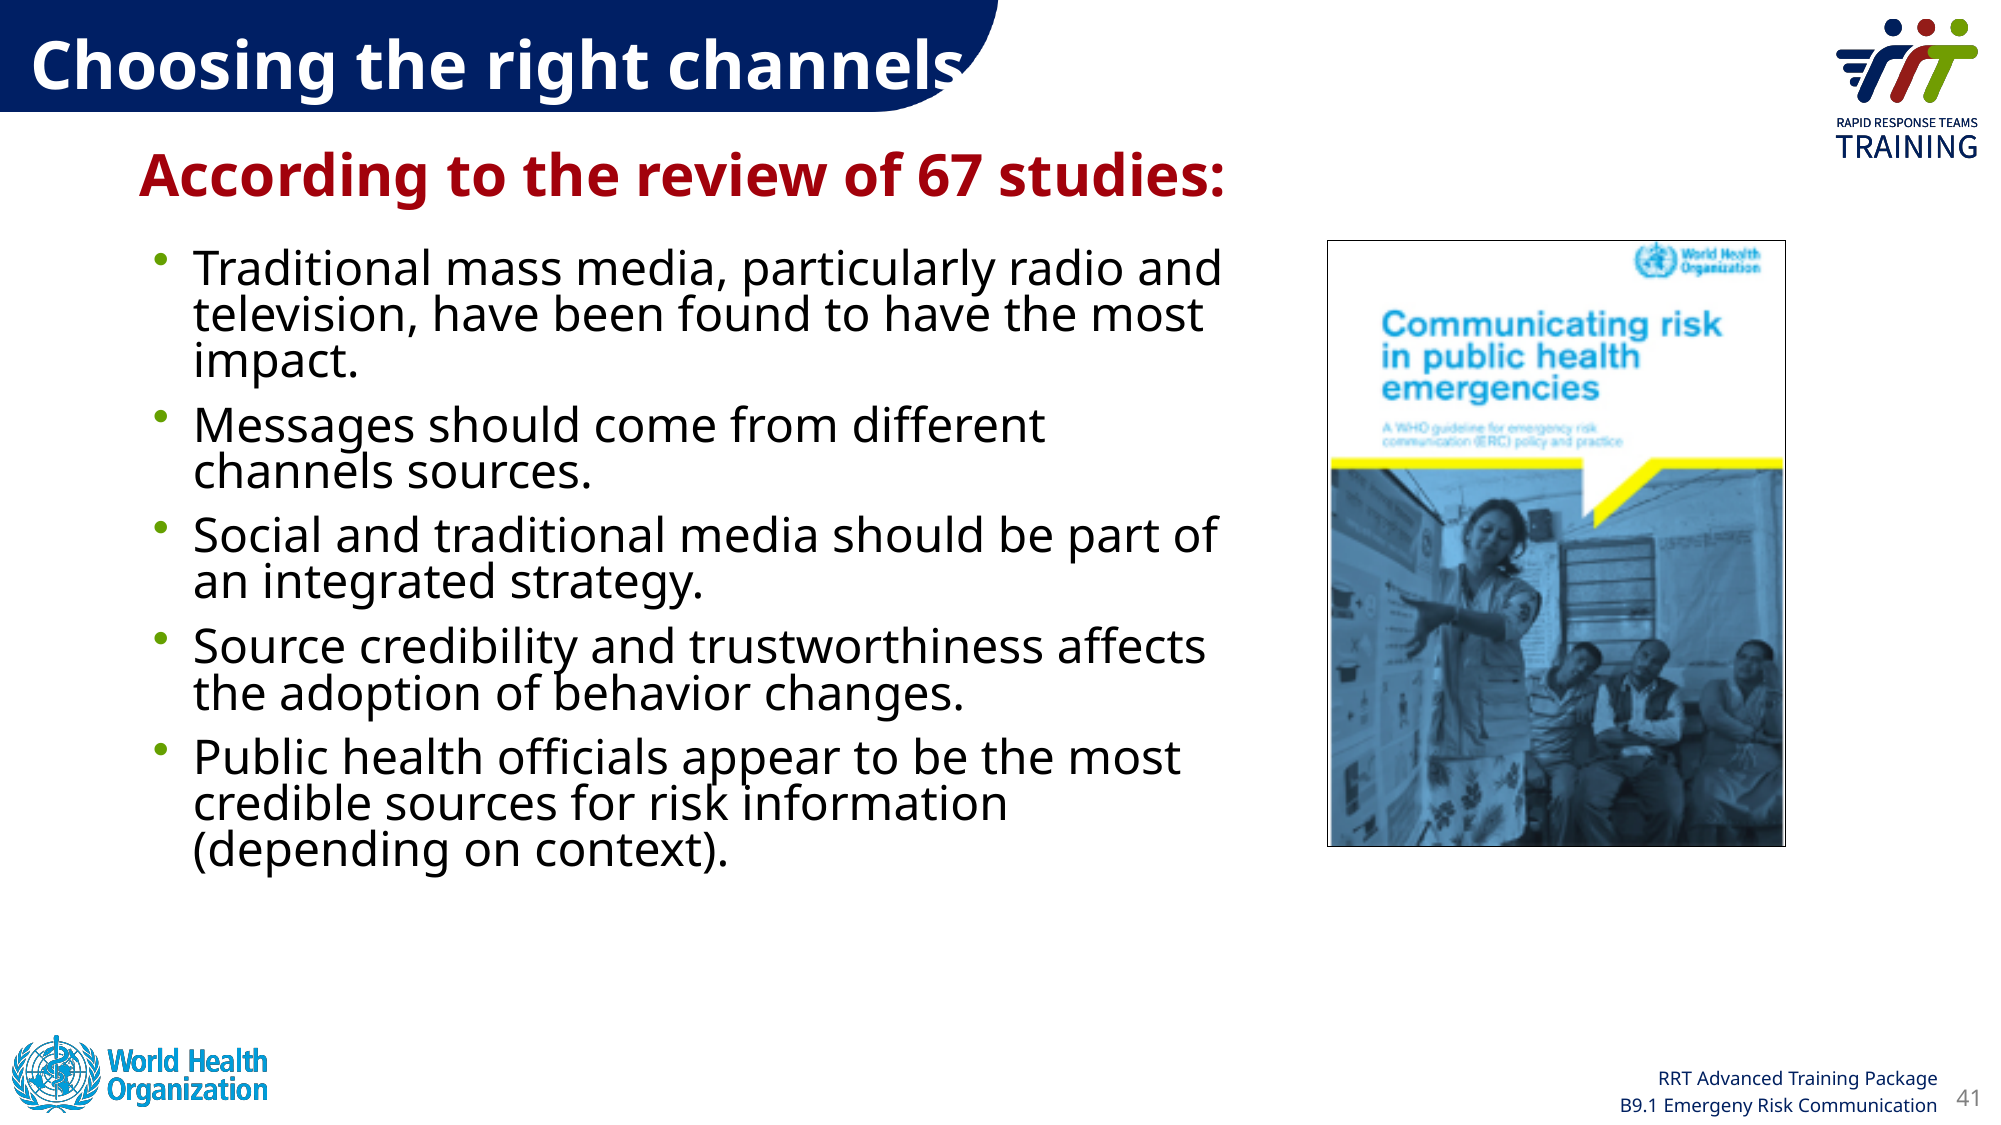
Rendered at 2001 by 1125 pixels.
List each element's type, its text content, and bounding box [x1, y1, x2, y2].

picture [1326, 240, 1786, 847]
text_box According to the review of 67 studies: [132, 144, 1234, 216]
picture [46, 1056, 54, 1062]
picture [12, 1083, 48, 1113]
picture [22, 1062, 26, 1077]
picture [34, 1054, 43, 1078]
picture [30, 1083, 37, 1091]
picture [24, 1054, 36, 1087]
picture [40, 1062, 47, 1070]
picture [36, 1088, 78, 1105]
picture [59, 1035, 267, 1113]
picture [0, 0, 999, 112]
picture [1835, 19, 1978, 167]
picture [71, 1053, 90, 1091]
text_box Choosing the right channels [22, 15, 1401, 122]
list Traditional mass media, particularly radio and television, have been found to have the most impact. Messages should come from different channels sources. Social and traditional media should be part of an integrated strategy. Source credibility and trustworthiness affects the adoption of behavior changes. Public health officials appear to be the most credible sources for risk information (depending on context). [144, 240, 1255, 959]
picture [50, 1108, 62, 1113]
picture [12, 1035, 54, 1068]
